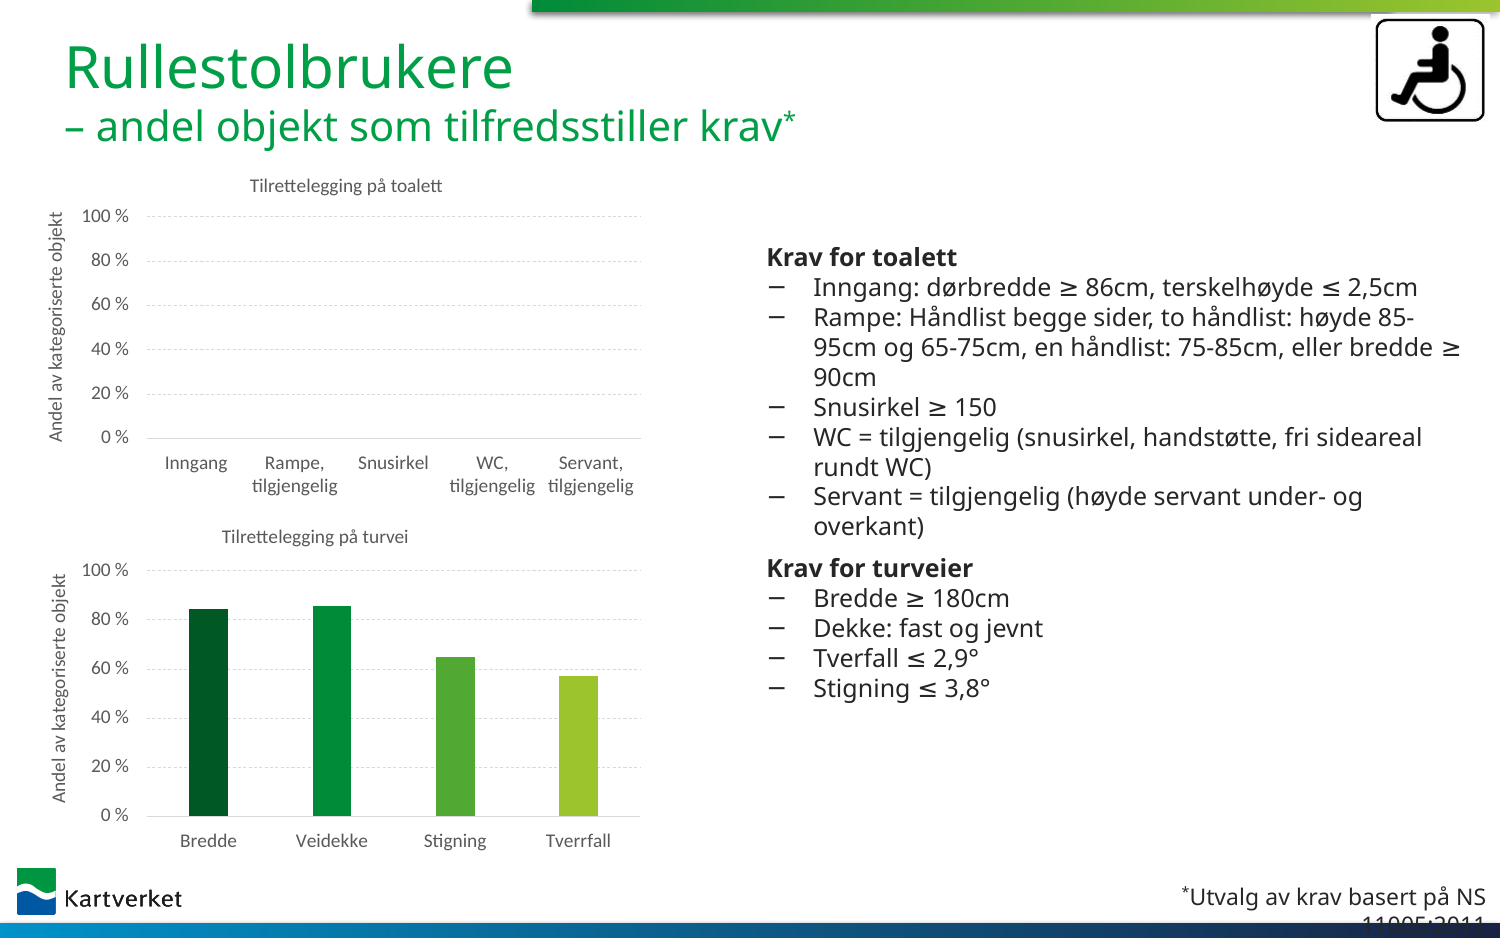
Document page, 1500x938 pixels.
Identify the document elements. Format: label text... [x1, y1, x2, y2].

picture [41, 166, 652, 505]
picture [41, 520, 652, 859]
picture [1371, 13, 1491, 127]
text_box *Utvalg av krav basert på NS 11005:2011 [1068, 873, 1500, 938]
text_box Krav for toalett Inngang: dørbredde ≥ 86cm, terskelhøyde ≤ 2,5cm Rampe: Håndlist begge sider, to håndlist: høyde 85-95cm og 65-75cm, en håndlist: 75-85cm, eller bredde ≥ 90cm Snusirkel ≥ 150 WC = tilgjengelig (snusirkel, handstøtte, fri sideareal rundt WC) Servant = tilgjengelig (høyde servant under- og overkant) [751, 234, 1483, 545]
text_box Rullestolbrukere – andel objekt som tilfredsstiller krav* [49, 14, 1431, 158]
text_box Krav for turveier Bredde ≥ 180cm Dekke: fast og jevnt Tverfall ≤ 2,9° Stigning ≤ 3,8° [751, 545, 1483, 710]
